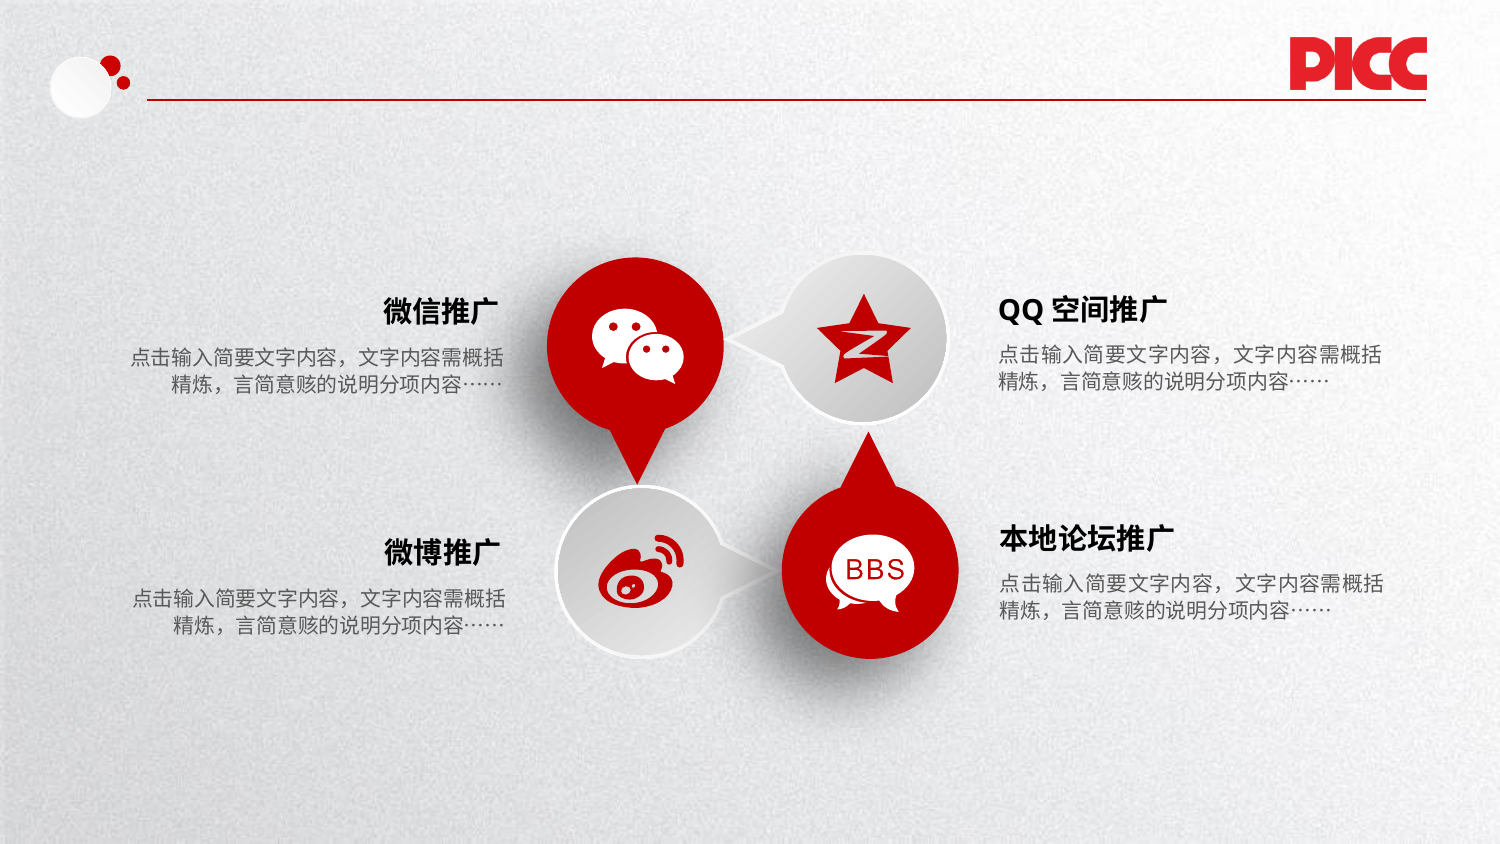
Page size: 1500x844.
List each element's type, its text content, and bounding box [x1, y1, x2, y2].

text_box 微信推广 [118, 293, 500, 329]
text_box [779, 460, 961, 661]
picture [0, 0, 1500, 844]
text_box 点击输入简要文字内容，文字内容需概括精炼，言简意赅的说明分项内容…… [120, 583, 506, 638]
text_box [597, 534, 684, 610]
text_box 点击输入简要文字内容，文字内容需概括精炼，言简意赅的说明分项内容…… [998, 339, 1383, 394]
text_box 本地论坛推广 [999, 520, 1381, 556]
text_box 微博推广 [120, 534, 502, 570]
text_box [580, 458, 755, 686]
text_box QQ空间推广 [997, 290, 1379, 326]
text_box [749, 224, 925, 452]
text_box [591, 308, 684, 385]
text_box 点击输入简要文字内容，文字内容需概括精炼，言简意赅的说明分项内容…… [999, 568, 1385, 623]
text_box 点击输入简要文字内容，文字内容需概括精炼，言简意赅的说明分项内容…… [119, 342, 504, 397]
text_box [831, 534, 915, 612]
text_box [826, 567, 866, 610]
text_box [544, 255, 726, 457]
